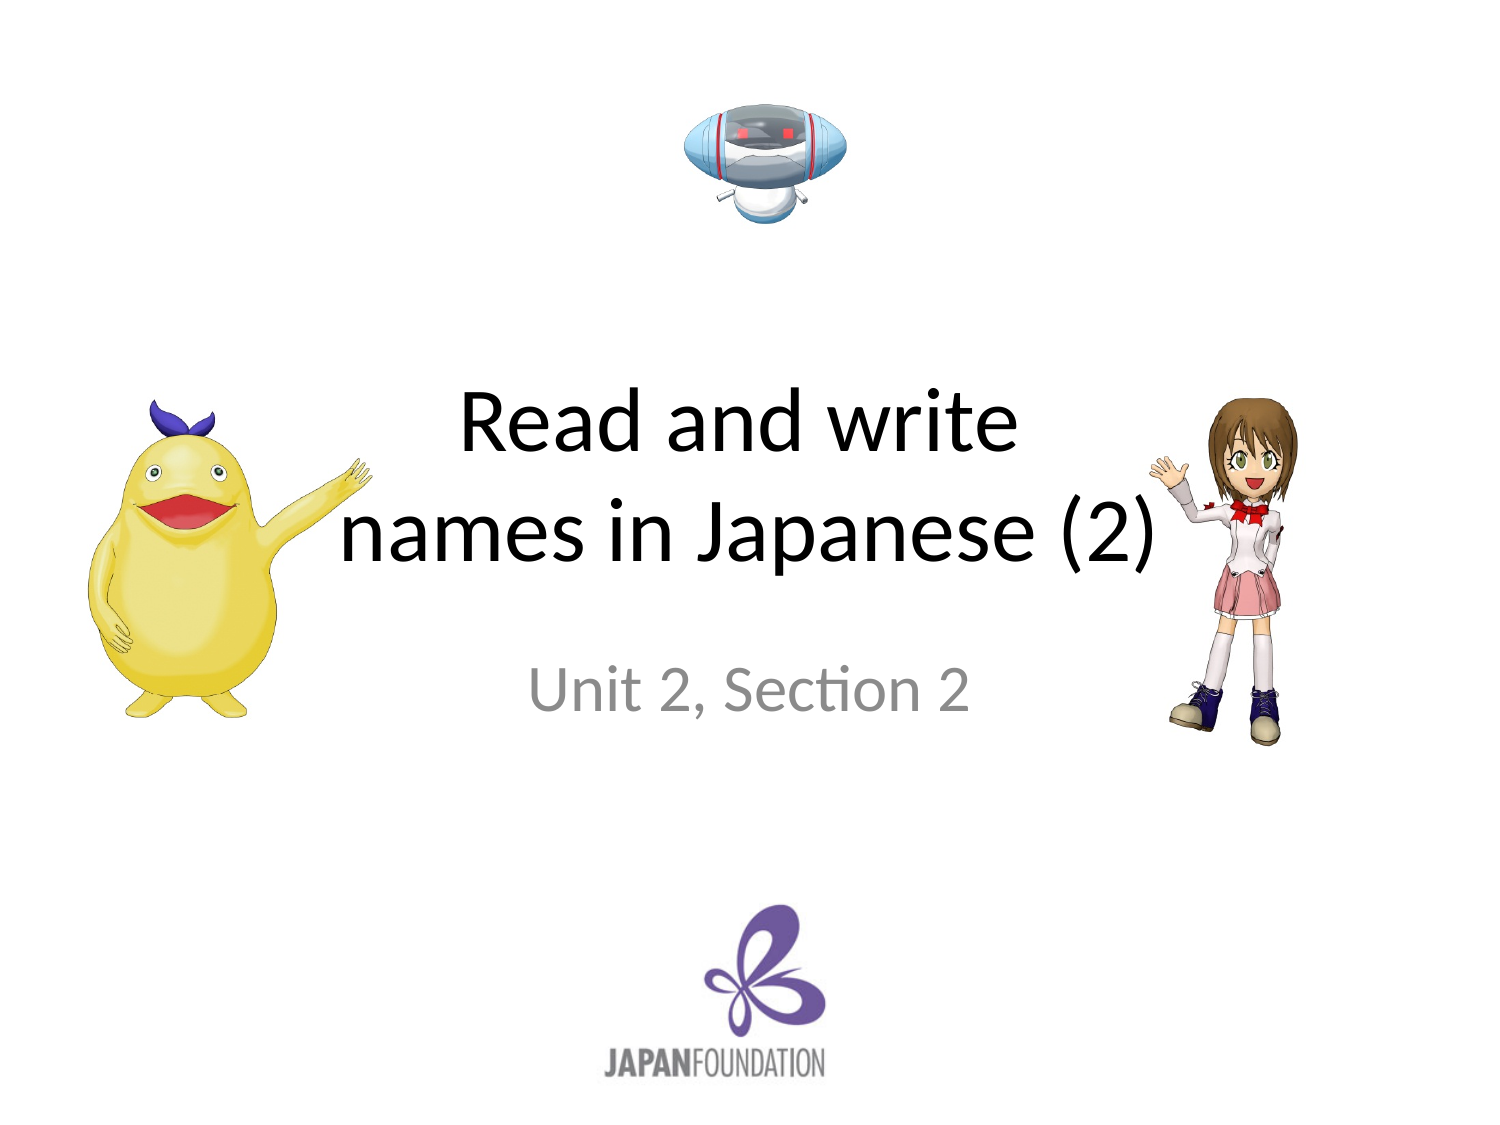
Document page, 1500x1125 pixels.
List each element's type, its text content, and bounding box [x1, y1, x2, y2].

subtitle Unit 2, Section 2 [225, 637, 1275, 925]
picture [0, 380, 452, 733]
title Read and write names in Japanese (2) [112, 349, 1388, 591]
picture [631, 63, 897, 241]
picture [944, 361, 1500, 752]
picture [596, 893, 836, 1090]
